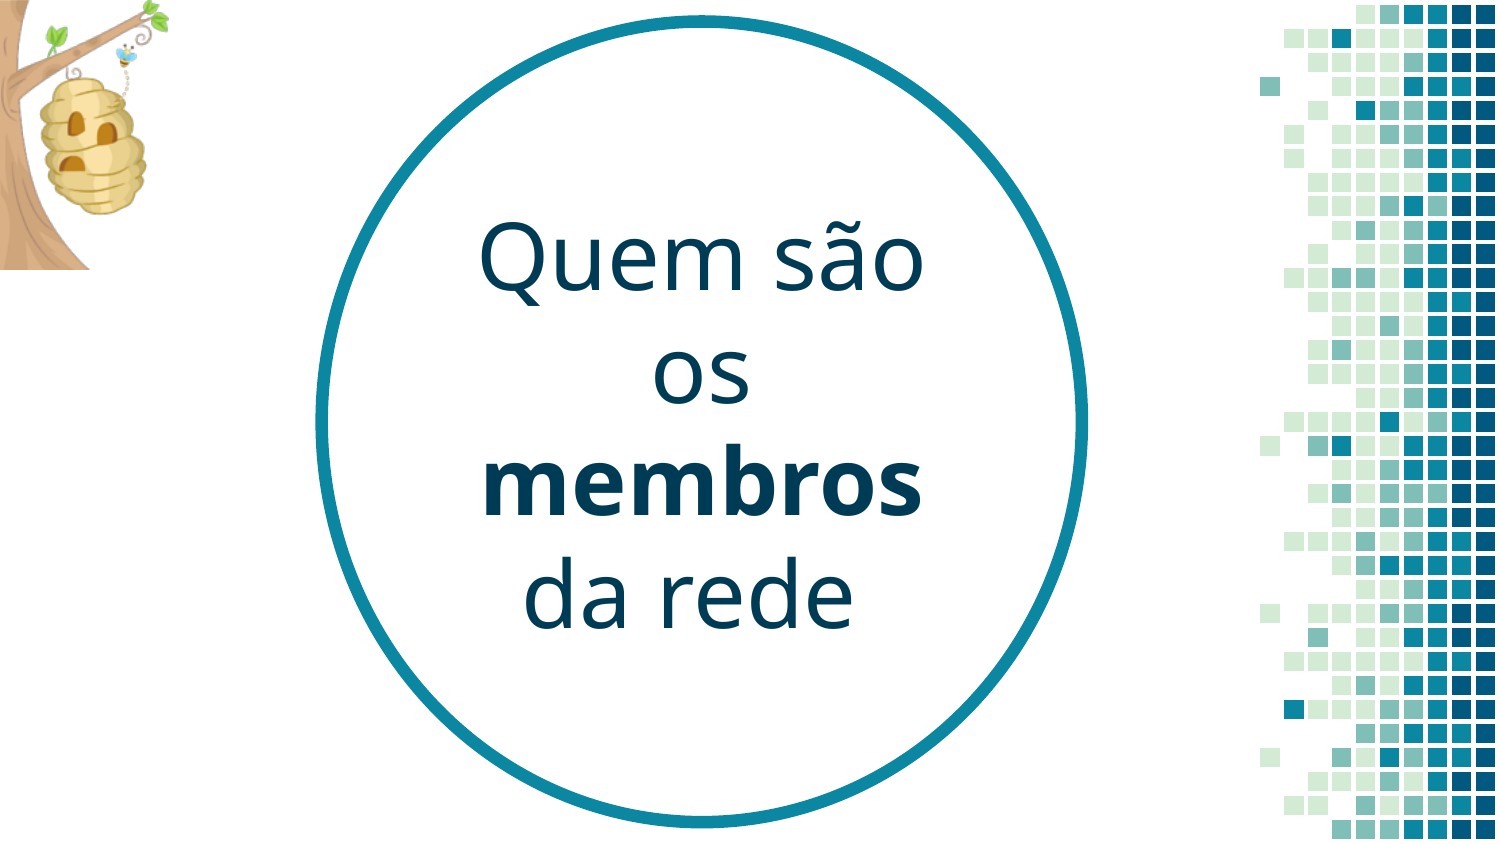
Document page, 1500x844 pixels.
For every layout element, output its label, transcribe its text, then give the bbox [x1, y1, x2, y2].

picture [0, 0, 169, 270]
title Who are the Network Members? [1001, 174, 1084, 670]
text_box Quem são os membros da rede [321, 21, 1082, 823]
